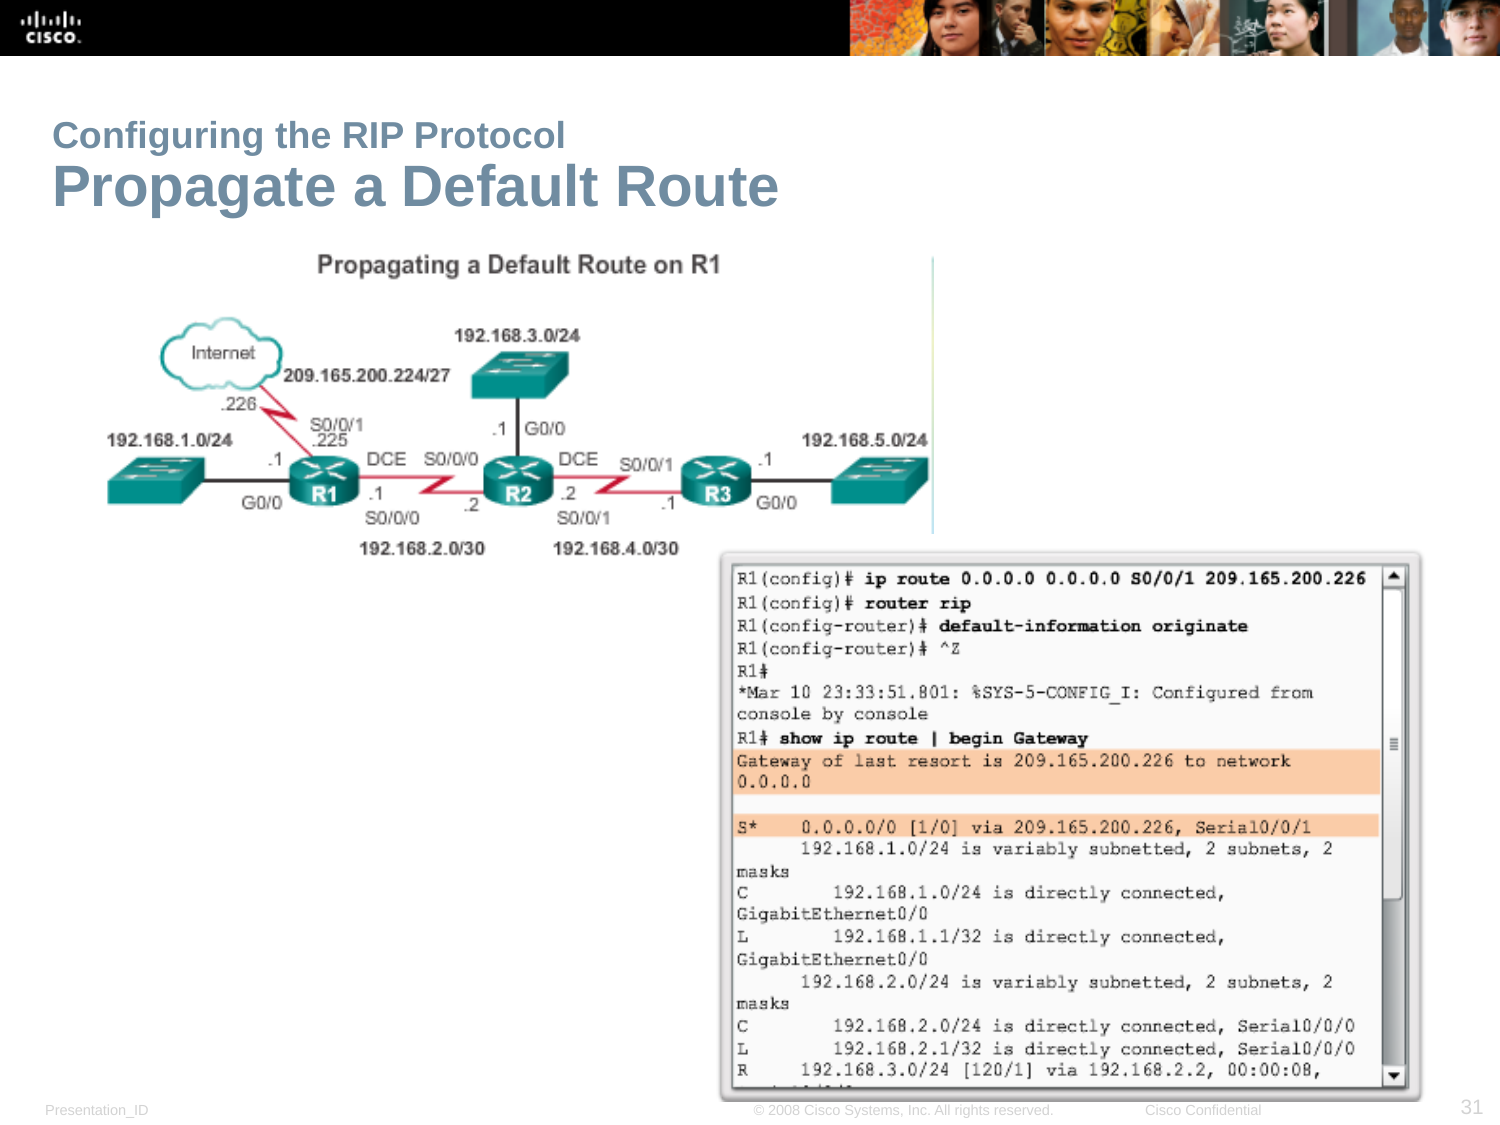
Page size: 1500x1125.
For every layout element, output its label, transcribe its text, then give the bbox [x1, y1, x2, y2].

picture [87, 251, 1426, 1102]
title Configuring the RIP Protocol Propagate a Default Route [38, 80, 1426, 227]
picture [0, 0, 1500, 56]
